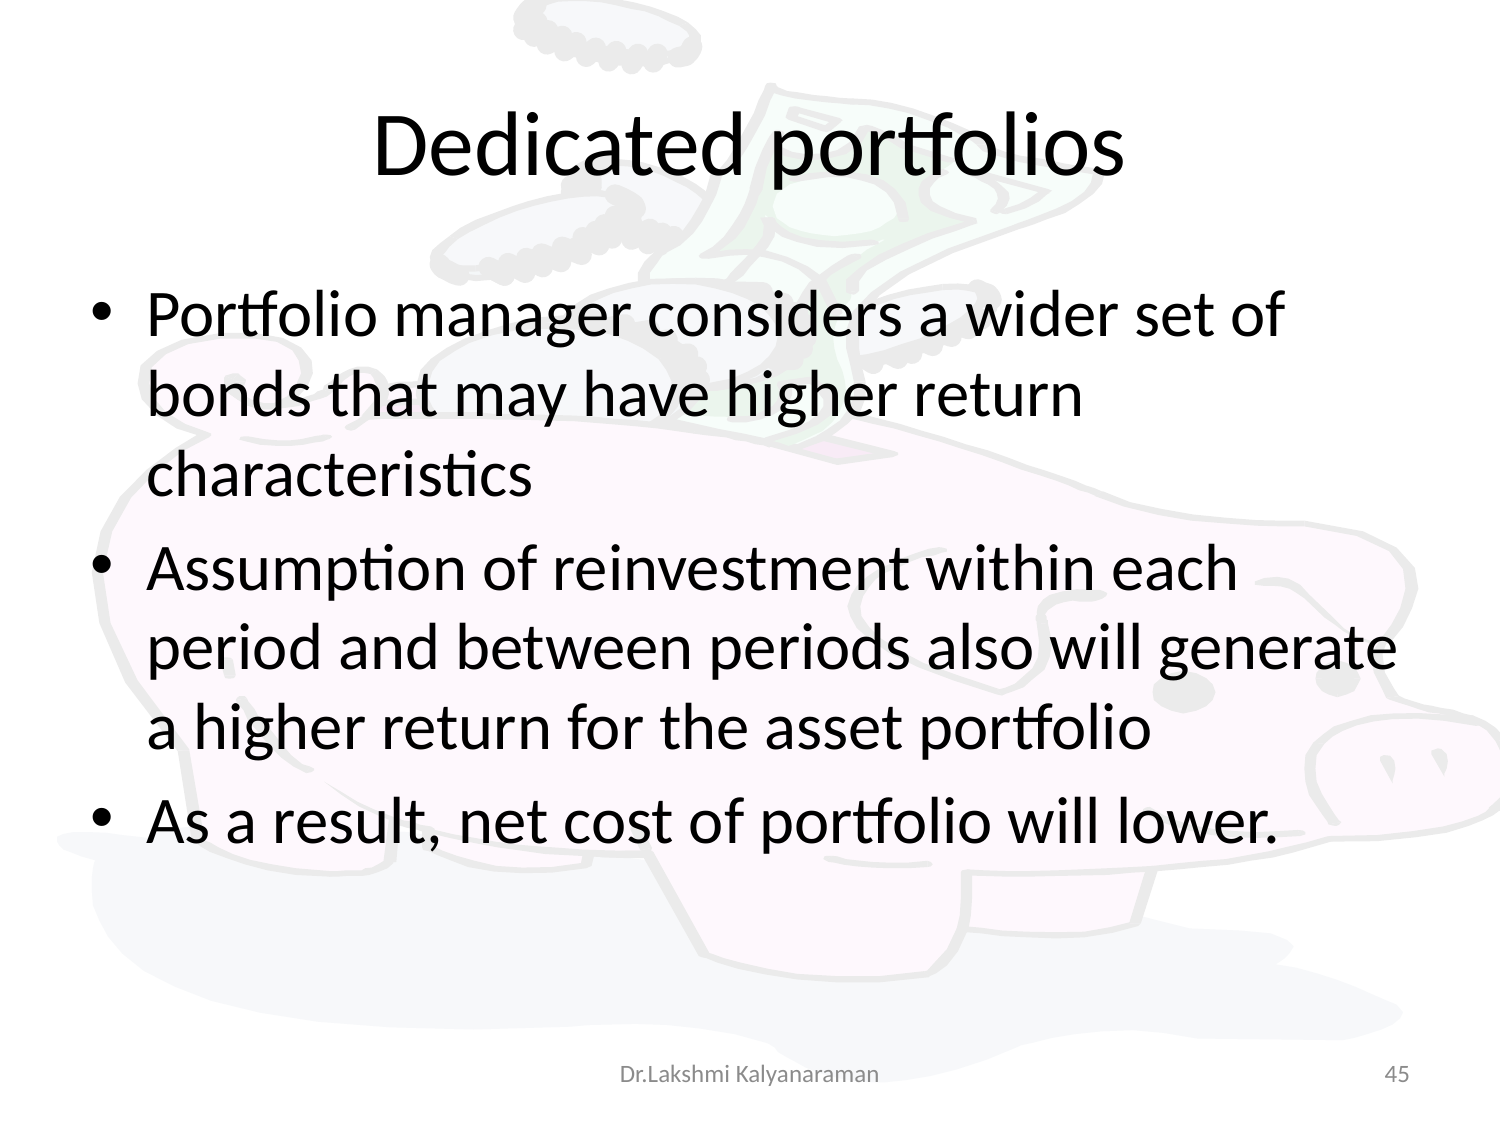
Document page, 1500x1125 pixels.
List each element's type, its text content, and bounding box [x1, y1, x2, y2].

list Portfolio manager considers a wider set of bonds that may have higher return characteristics Assumption of reinvestment within each period and between periods also will generate a higher return for the asset portfolio As a result, net cost of portfolio will lower. [75, 262, 1425, 1005]
slide_number 45 [1074, 1042, 1425, 1103]
footer Dr.Lakshmi Kalyanaraman [512, 1042, 988, 1103]
title Dedicated portfolios [75, 45, 1425, 233]
